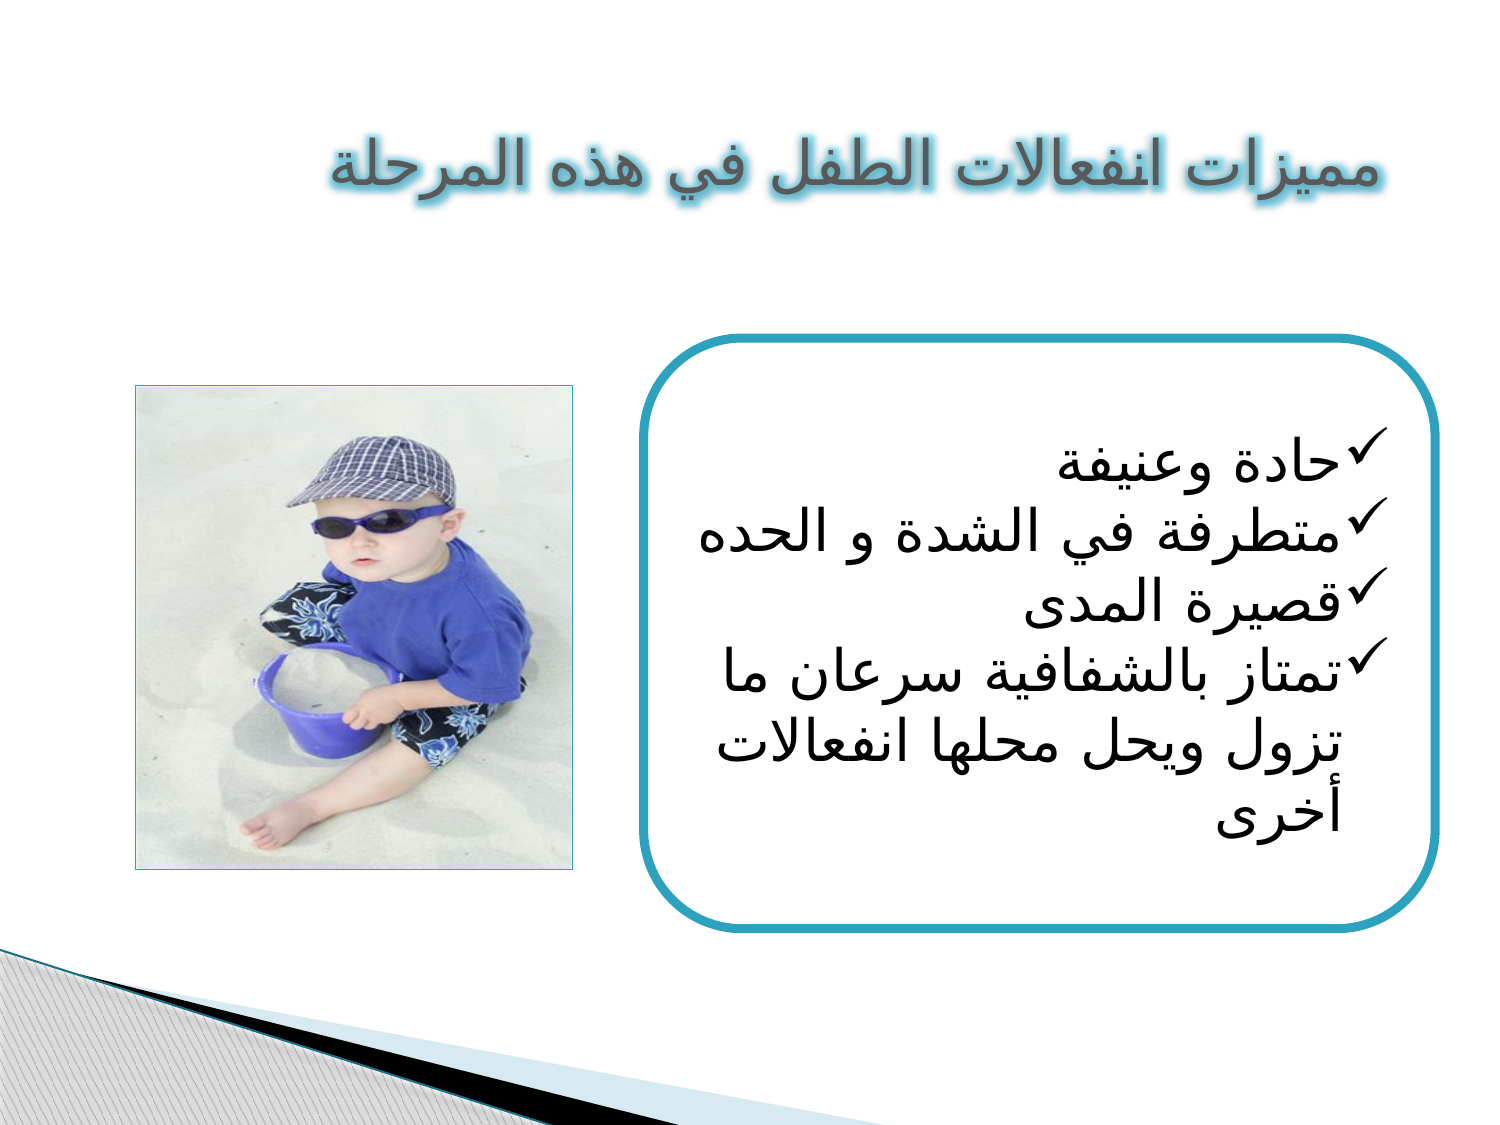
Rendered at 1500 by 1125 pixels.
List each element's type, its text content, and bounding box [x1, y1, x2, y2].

text_box حادة وعنيفة متطرفة في الشدة و الحده قصيرة المدى تمتاز بالشفافية سرعان ما تزول ويحل محلها انفعالات أخرى [639, 333, 1440, 934]
picture [135, 385, 574, 870]
